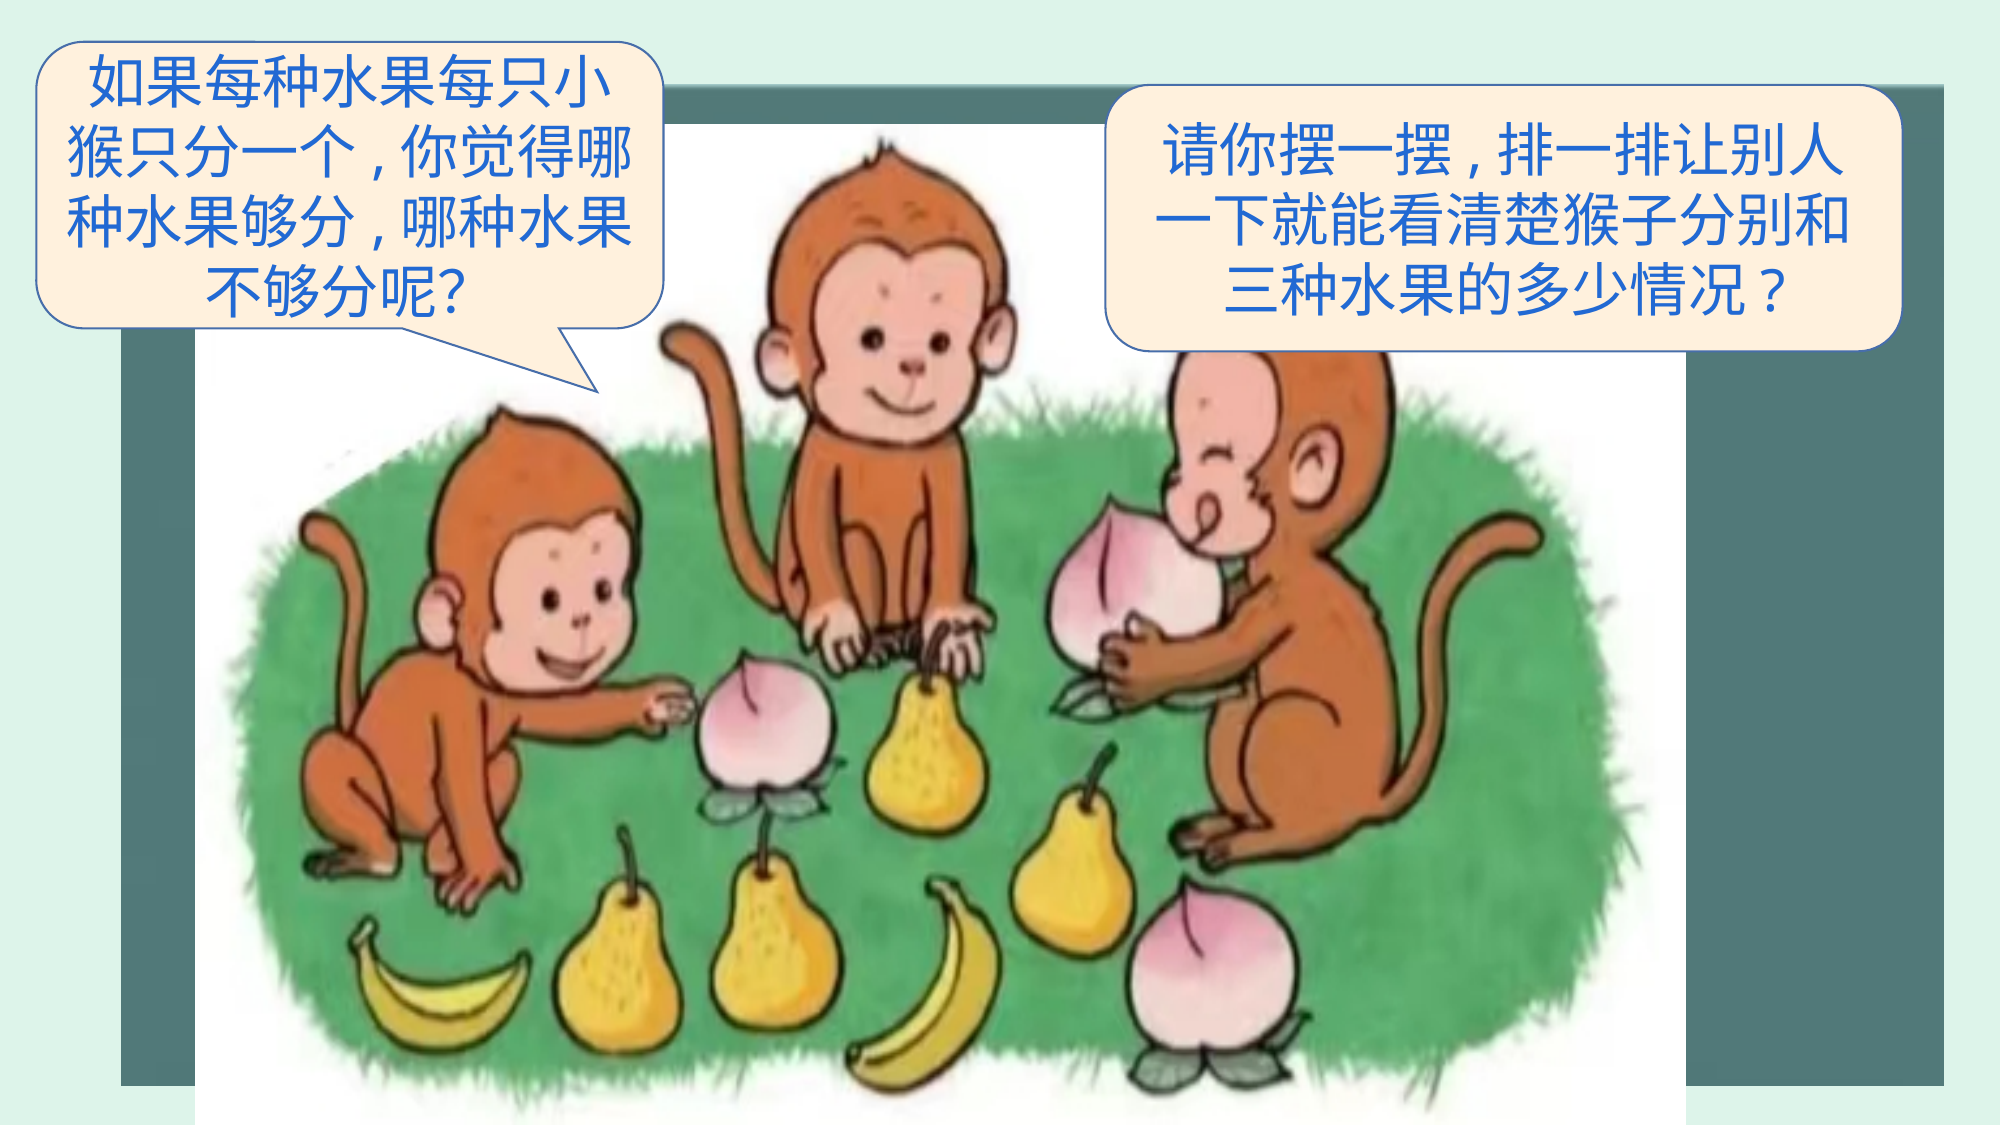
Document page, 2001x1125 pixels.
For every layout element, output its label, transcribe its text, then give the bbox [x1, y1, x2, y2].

text_box 如果每种水果每只小猴只分一个,你觉得哪种水果够分,哪种水果不够分呢？ [35, 40, 665, 330]
picture [121, 84, 1944, 1125]
